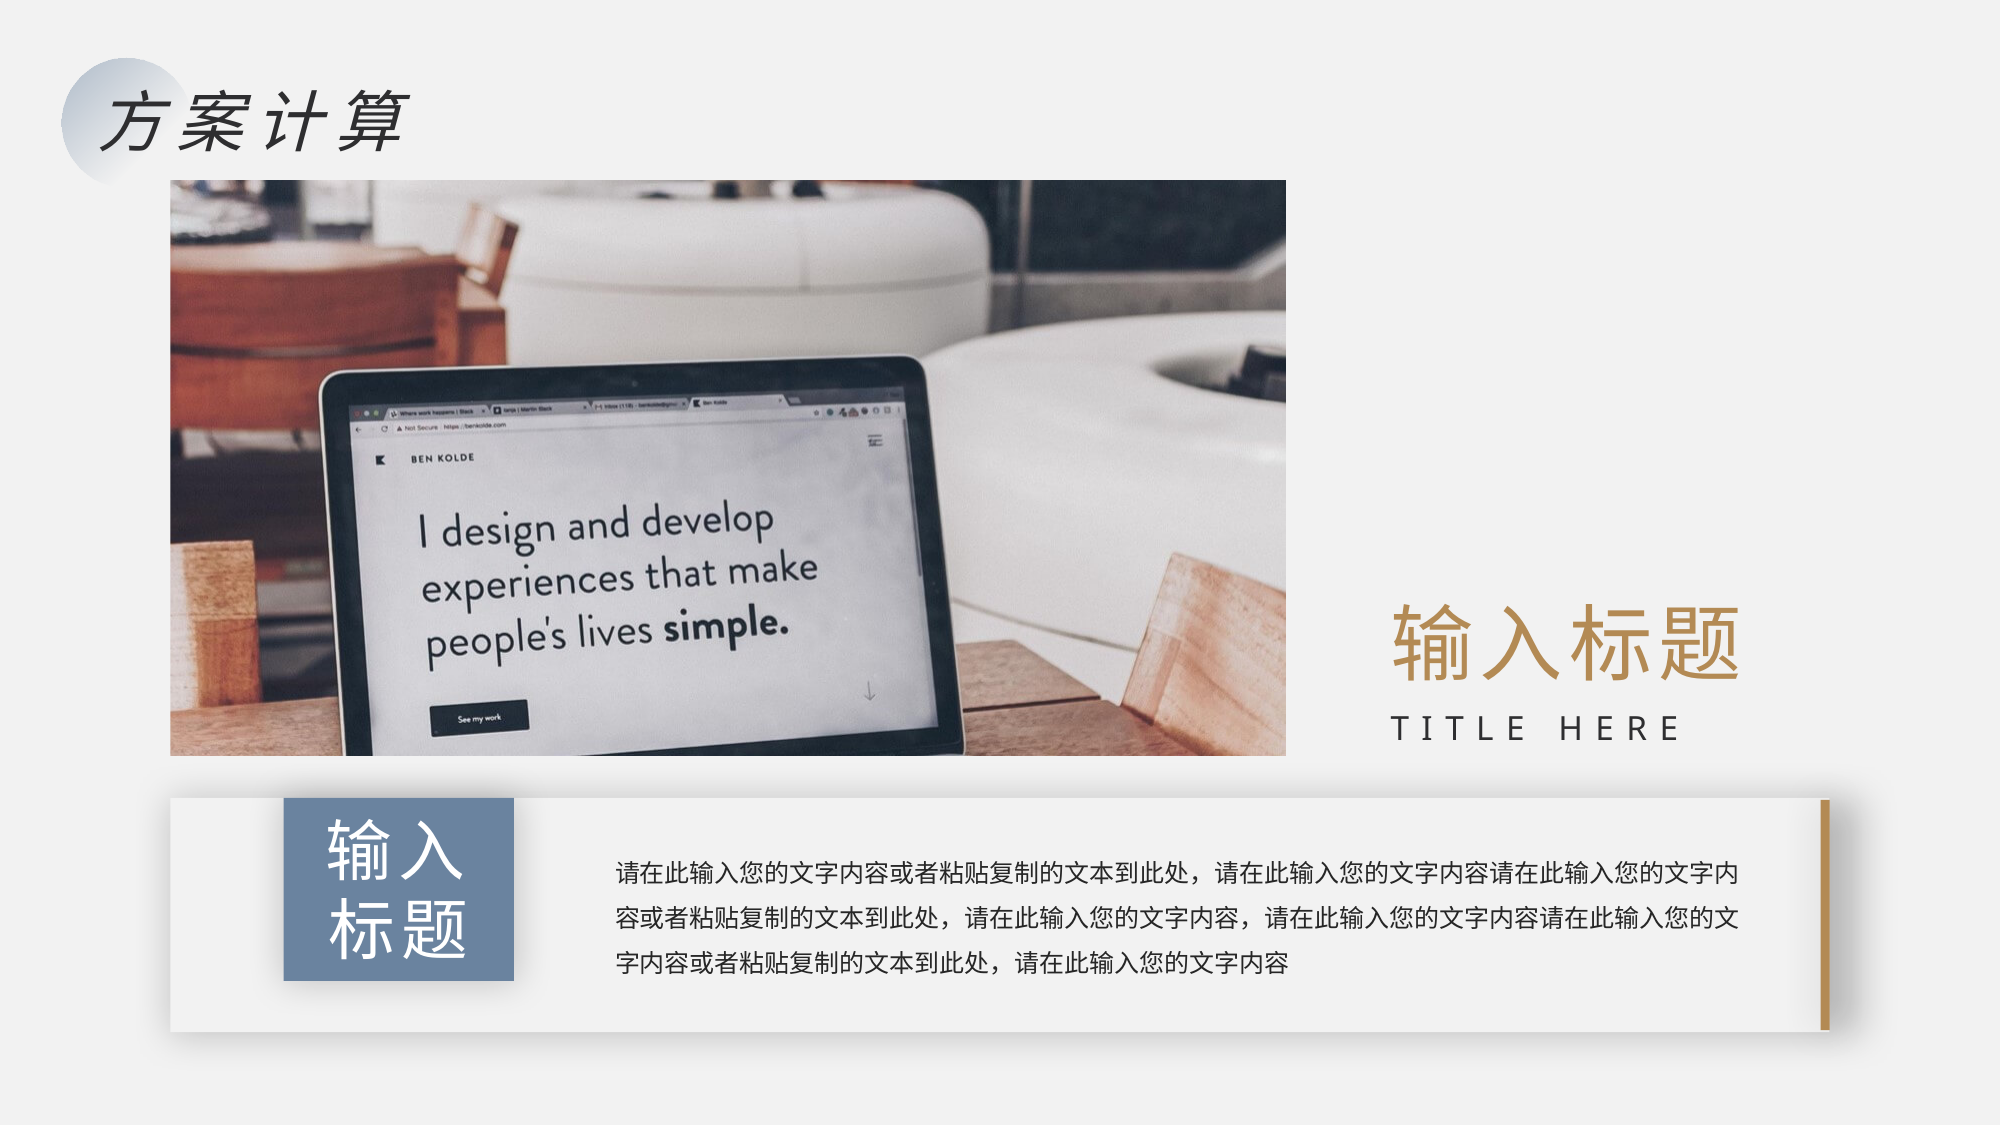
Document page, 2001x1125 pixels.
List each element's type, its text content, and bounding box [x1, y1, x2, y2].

text_box [83, 56, 170, 72]
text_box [170, 797, 1830, 1033]
text_box [169, 179, 1287, 757]
text_box 方案计算 [82, 72, 553, 168]
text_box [1375, 584, 1799, 756]
text_box [60, 73, 175, 189]
